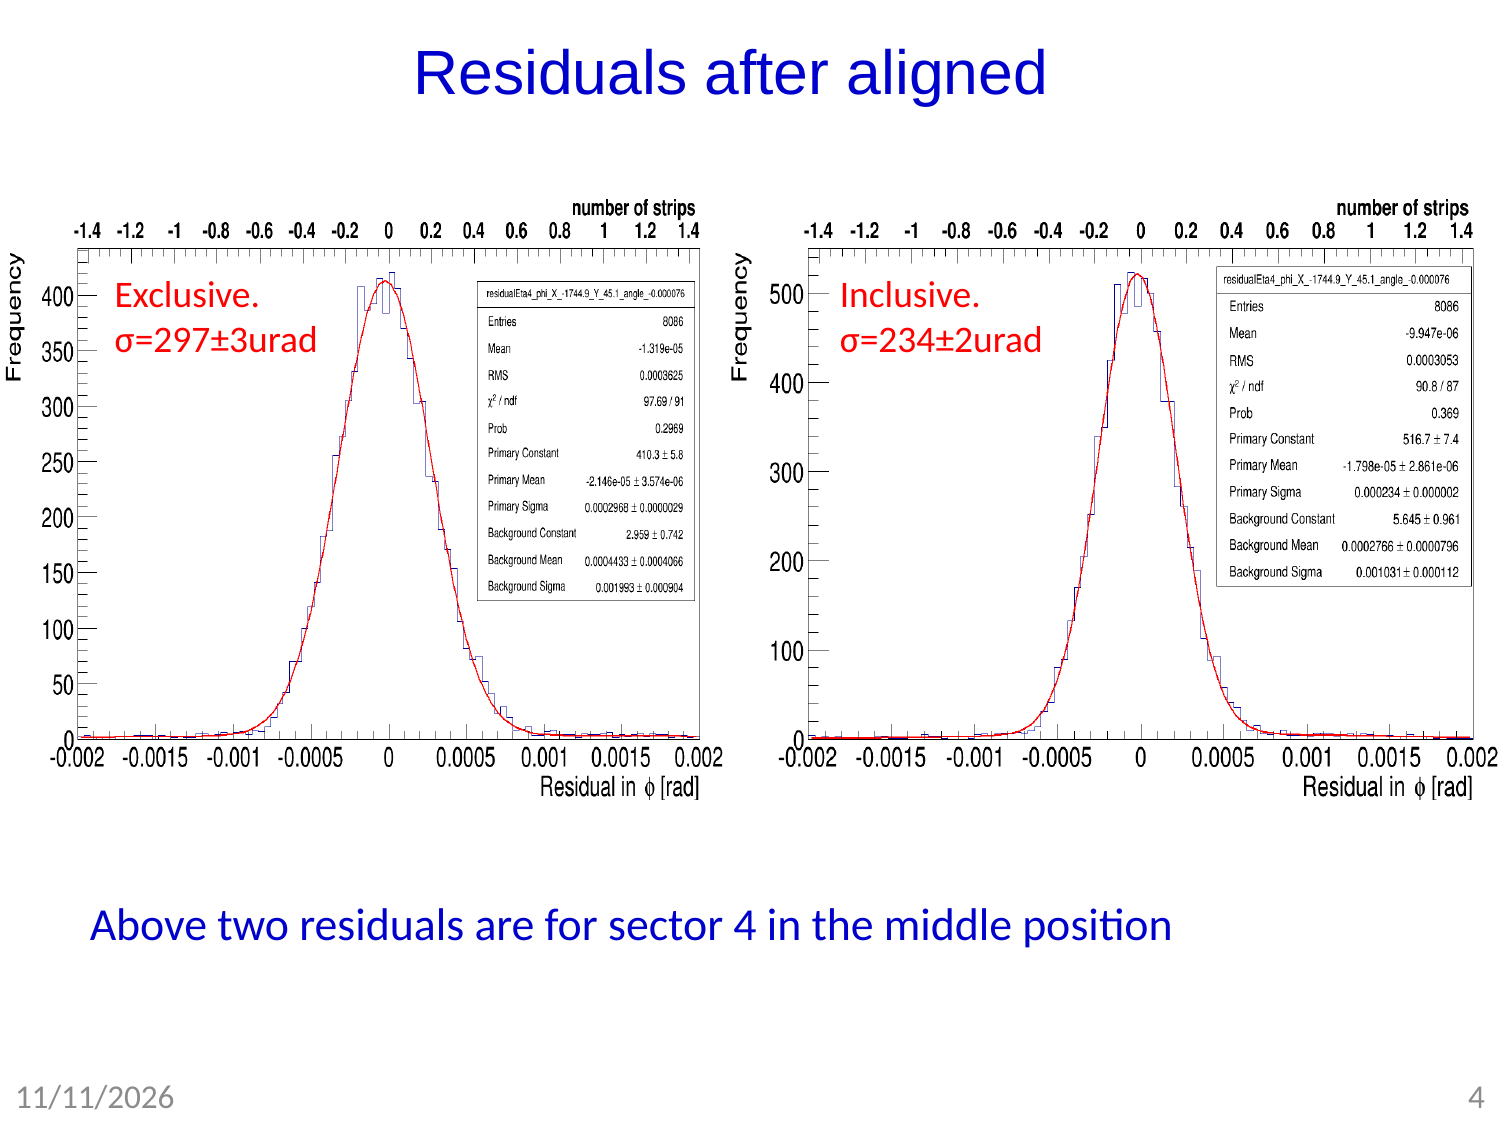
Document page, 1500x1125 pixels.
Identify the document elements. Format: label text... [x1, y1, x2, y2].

text_box Above two residuals are for sector 4 in the middle position [75, 887, 1475, 958]
picture [0, 187, 1500, 801]
text_box Residuals after aligned [124, 24, 1338, 115]
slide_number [0, 1065, 350, 1125]
slide_number 4 [1149, 1065, 1500, 1125]
